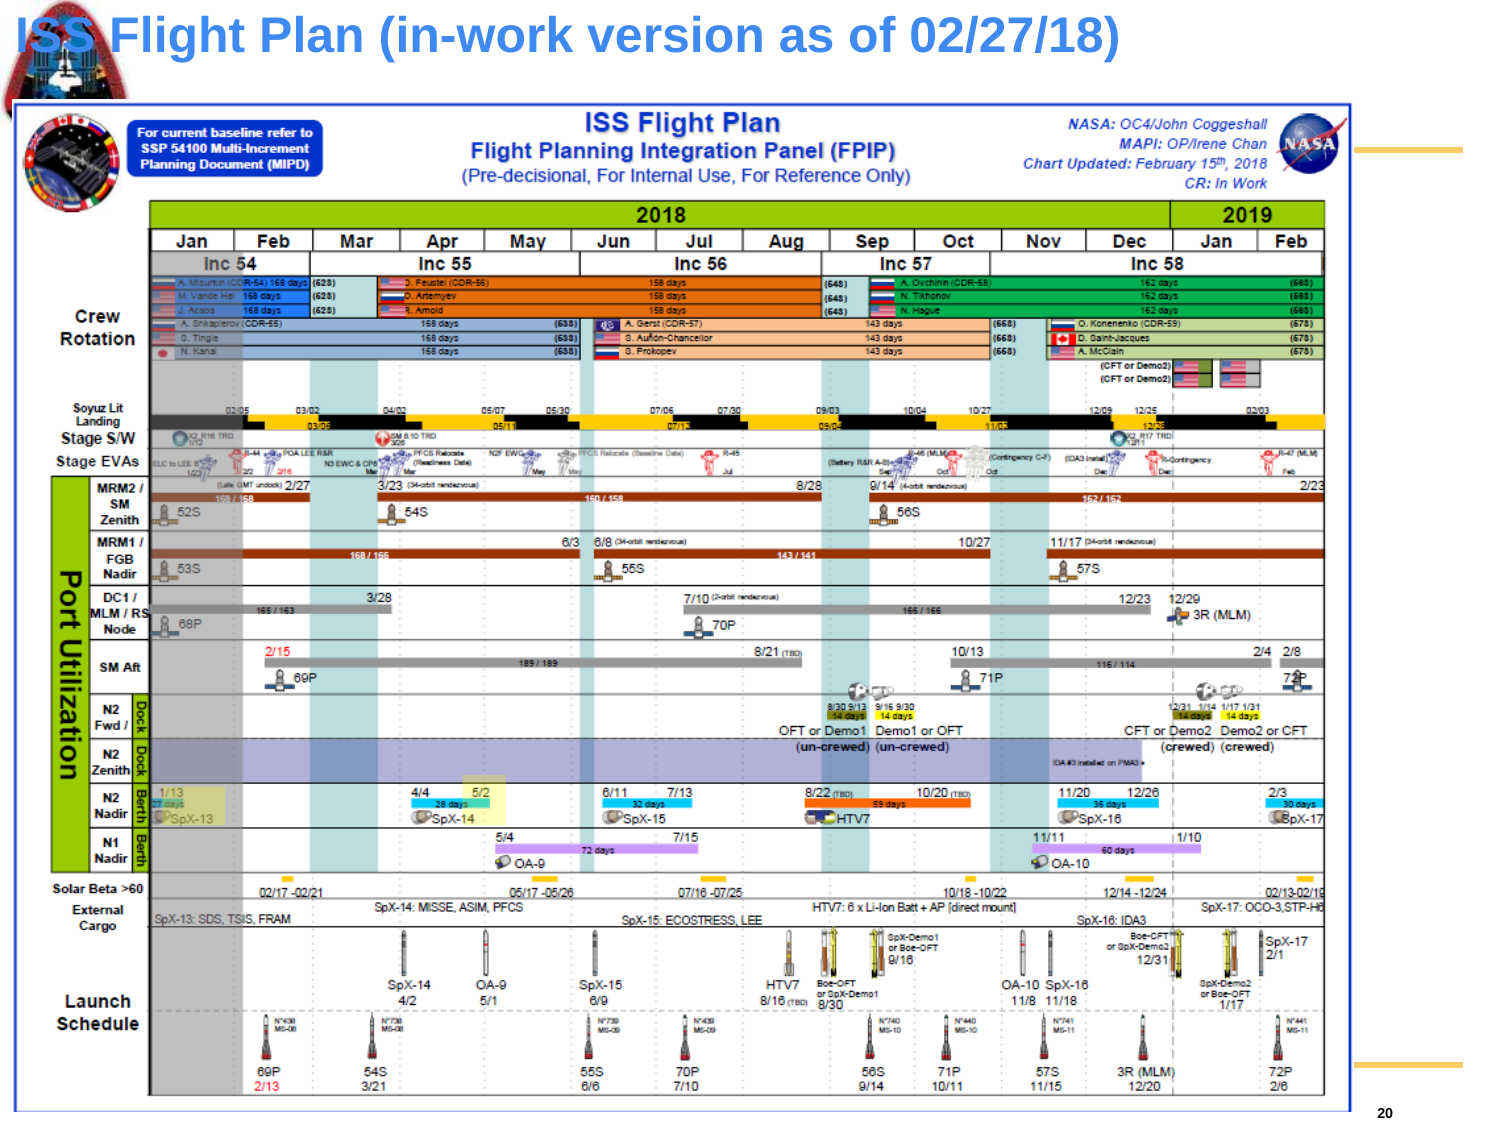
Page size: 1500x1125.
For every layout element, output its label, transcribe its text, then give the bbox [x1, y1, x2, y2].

title ISS Flight Plan (in-work version as of 02/27/18) [0, 0, 1301, 126]
picture [0, 99, 1354, 1112]
